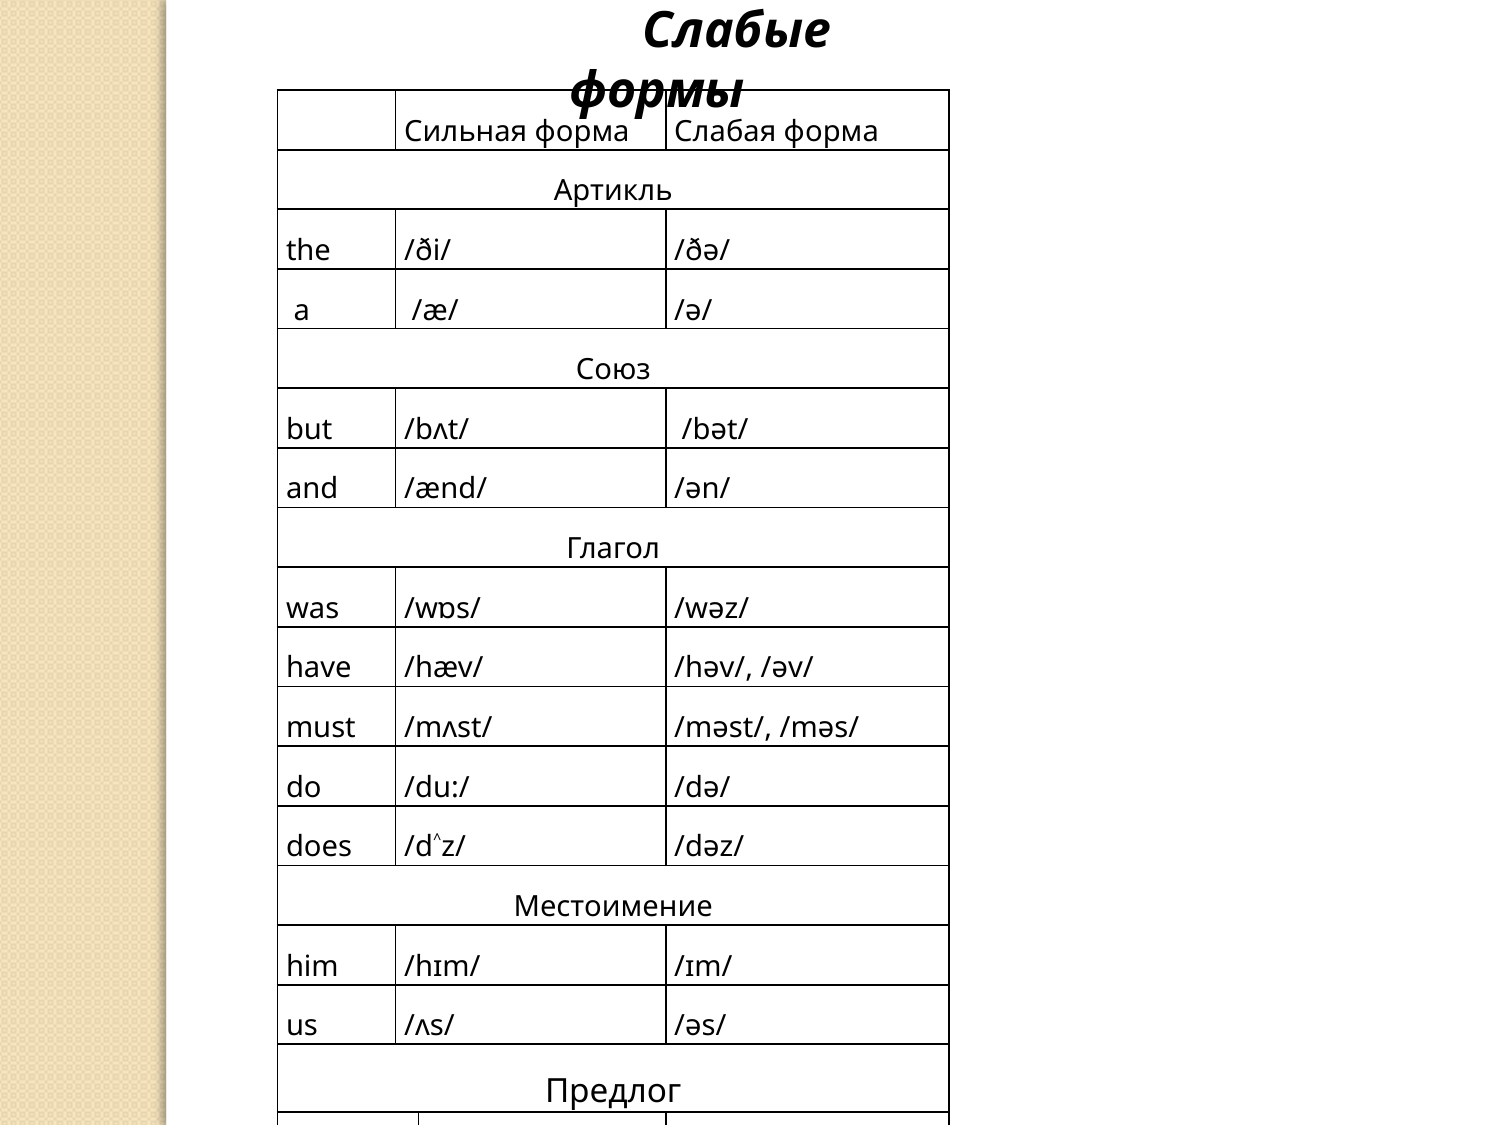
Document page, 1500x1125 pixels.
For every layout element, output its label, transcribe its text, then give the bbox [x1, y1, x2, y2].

table_cell a [278, 270, 395, 328]
table_cell /ʌs/ [396, 986, 665, 1043]
table_cell and [278, 449, 395, 507]
table_cell /ɪm/ [667, 926, 948, 984]
table_cell /wɒs/ [396, 568, 665, 626]
table_cell Артикль [278, 151, 948, 208]
table_cell Предлог [278, 1045, 948, 1111]
table_cell must [278, 687, 395, 745]
table_cell /mʌst/ [396, 687, 665, 745]
table_cell /ðə/ [667, 210, 948, 268]
table_cell /ænd/ [396, 449, 665, 507]
table_cell Глагол [278, 508, 948, 566]
table_cell but [278, 389, 395, 447]
table_cell /məst/, /məs/ [667, 687, 948, 745]
table_cell /ɒv/ [419, 1113, 665, 1125]
table_cell /bʌt/ [396, 389, 665, 447]
table_cell /ə/ [667, 270, 948, 328]
table_cell /əv/ [667, 1113, 948, 1125]
table_cell /æ/ [396, 270, 665, 328]
table_cell /bət/ [667, 389, 948, 447]
table_cell /hɪm/ [396, 926, 665, 984]
table_cell Местоимение [278, 866, 948, 924]
table_cell /də/ [667, 747, 948, 805]
table_cell Союз [278, 329, 948, 387]
table_cell him [278, 926, 395, 984]
table_header Сильная форма [396, 91, 665, 149]
table_cell /ði/ [396, 210, 665, 268]
table_cell /həv/, /əv/ [667, 628, 948, 686]
table_header [278, 91, 395, 149]
text_box Слабые формы [554, 19, 975, 95]
table_cell /hæv/ [396, 628, 665, 686]
table_header Слабая форма [667, 95, 948, 149]
table_cell /ən/ [667, 449, 948, 507]
table_cell /d˄z/ [396, 807, 665, 865]
table_cell us [278, 986, 395, 1043]
table_cell does [278, 807, 395, 865]
table_cell of [278, 1113, 418, 1125]
table_cell /du:/ [396, 747, 665, 805]
table_cell /əs/ [667, 986, 948, 1043]
table_cell /wəz/ [667, 568, 948, 626]
table_cell have [278, 628, 395, 686]
table_cell was [278, 568, 395, 626]
table_cell do [278, 747, 395, 805]
table_cell /dəz/ [667, 807, 948, 865]
table_cell the [278, 210, 395, 268]
